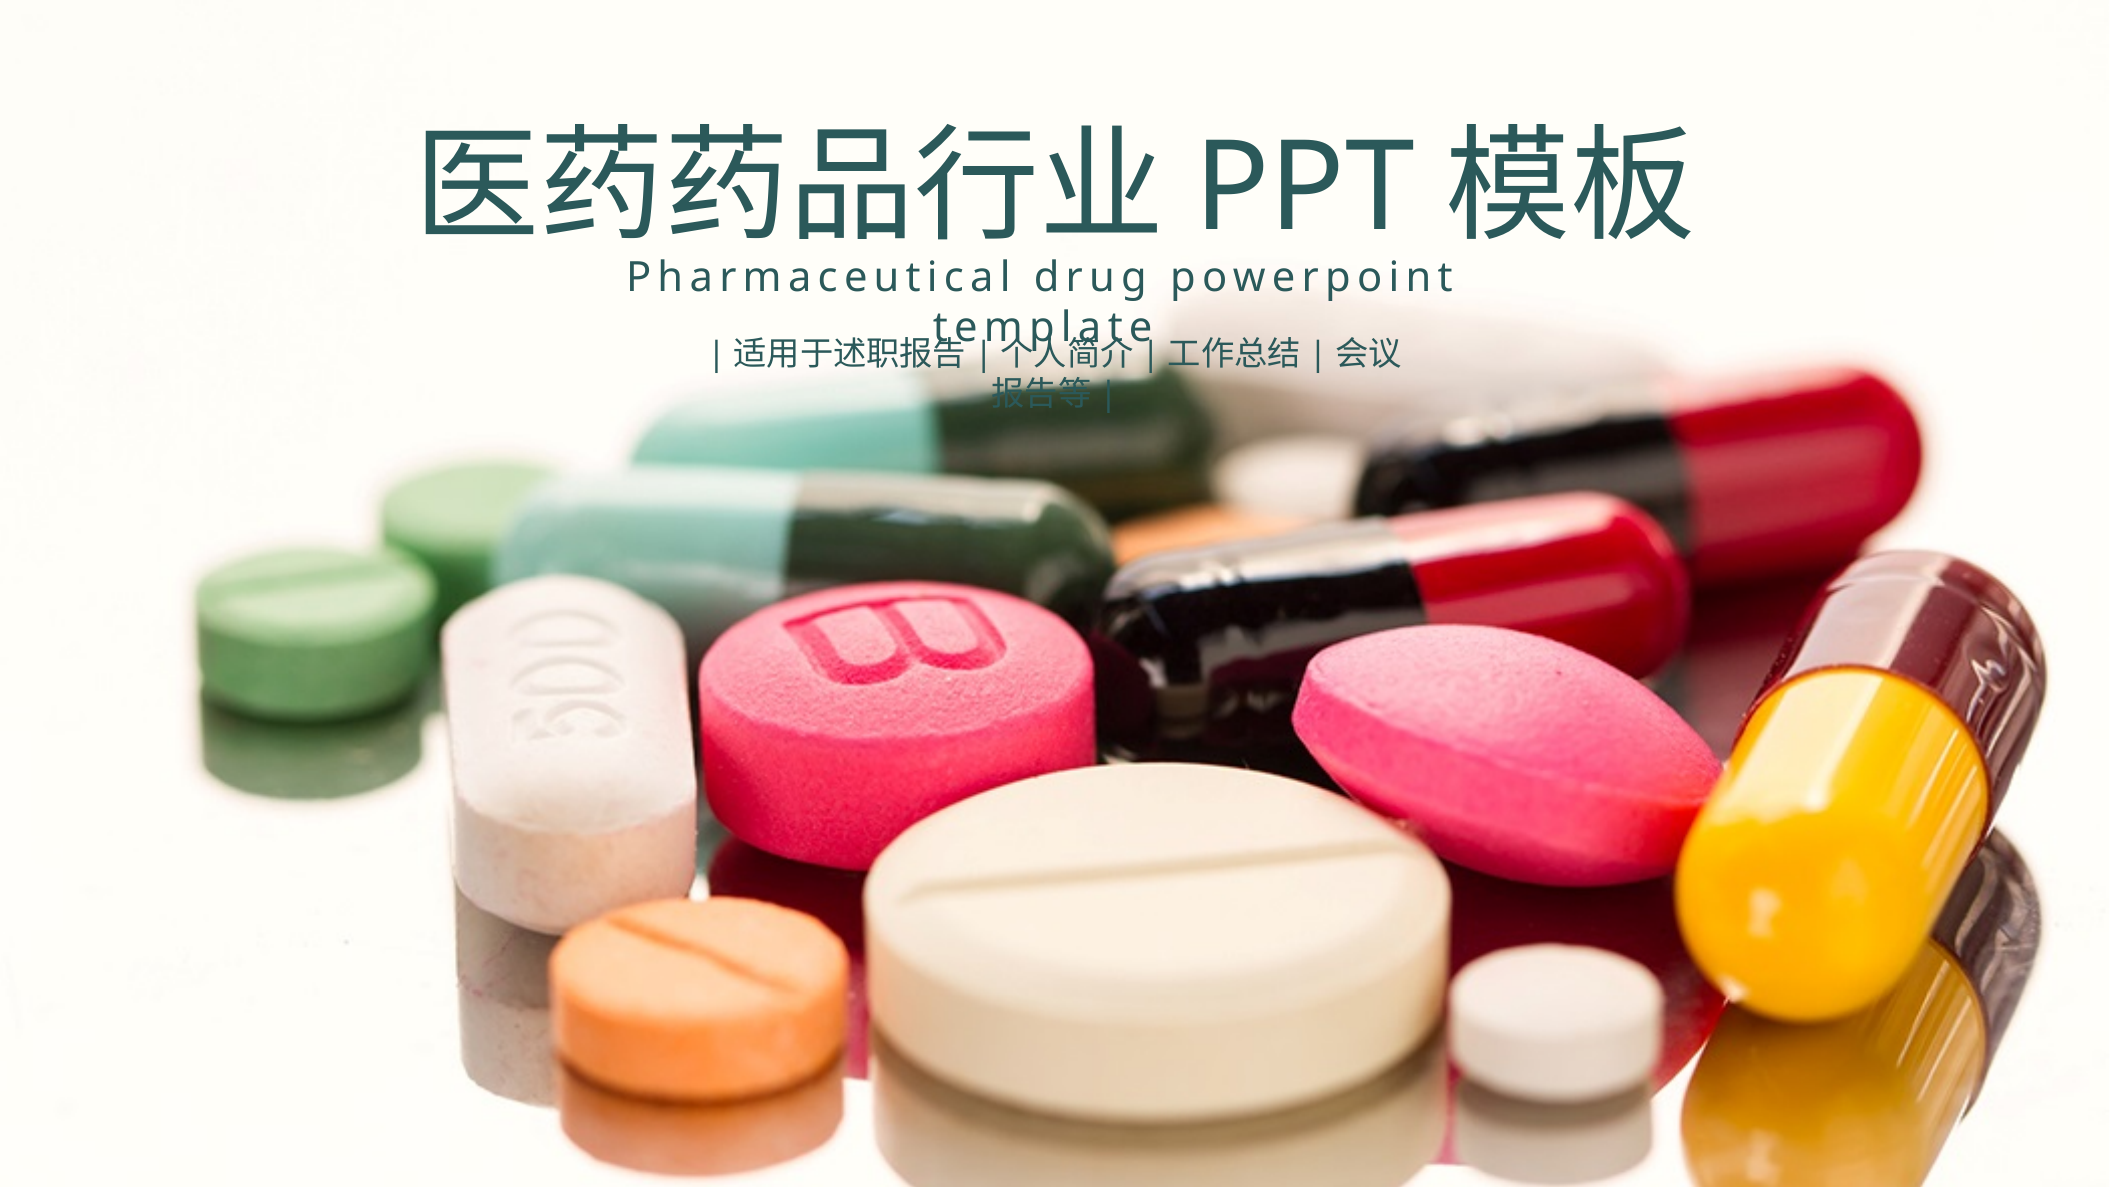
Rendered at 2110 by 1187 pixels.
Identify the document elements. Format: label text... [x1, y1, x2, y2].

text_box Pharmaceutical drug powerpoint template [534, 262, 1551, 358]
text_box 医药药品行业PPT模板 [393, 97, 1717, 262]
text_box [0, 0, 2110, 1187]
text_box |适用于述职报告|个人简介|工作总结|会议报告等| [679, 325, 1430, 420]
